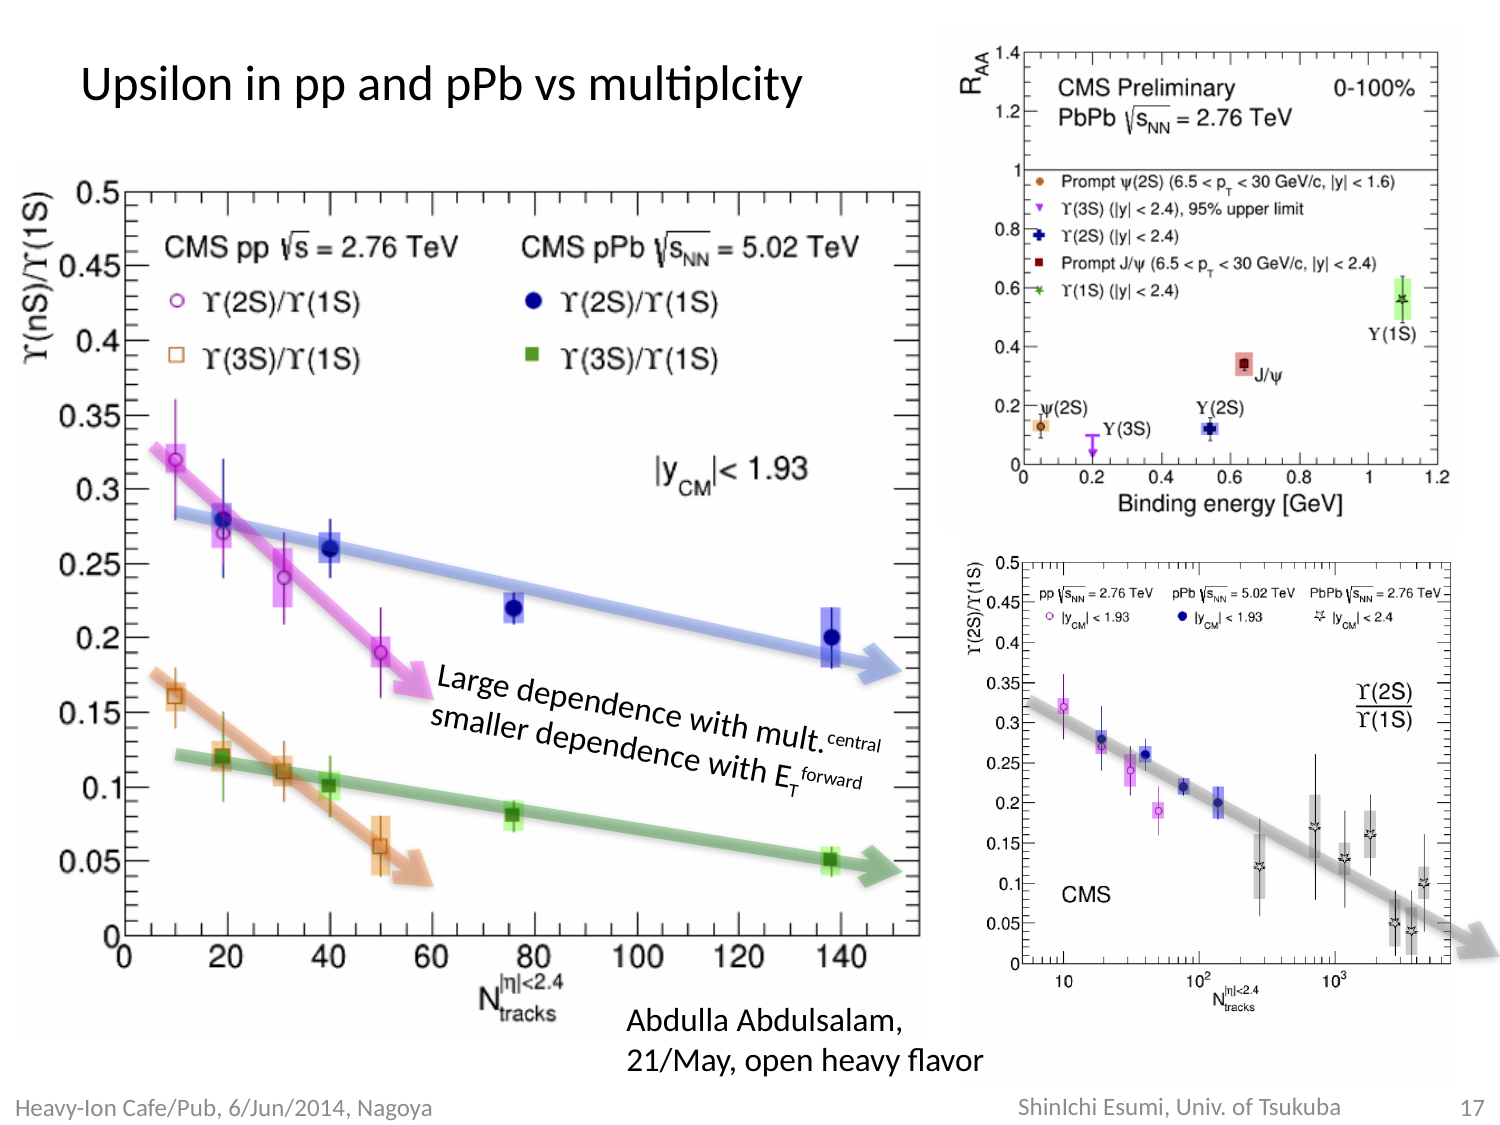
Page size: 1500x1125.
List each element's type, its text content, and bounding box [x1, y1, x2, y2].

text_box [151, 670, 435, 888]
footer ShinIchi Esumi, Univ. of Tsukuba [966, 1096, 1393, 1125]
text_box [440, 510, 903, 672]
slide_number 17 [1393, 1086, 1500, 1125]
picture [15, 165, 928, 1041]
slide_number Heavy-Ion Cafe/Pub, 6/Jun/2014, Nagoya [0, 1087, 472, 1125]
text_box Abdulla Abdulsalam, 21/May, open heavy flavor [611, 990, 957, 1086]
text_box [440, 753, 903, 872]
picture [939, 25, 1465, 1088]
text_box Upsilon in pp and pPb vs multiplcity [65, 42, 819, 118]
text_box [151, 445, 435, 670]
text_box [1027, 699, 1500, 957]
